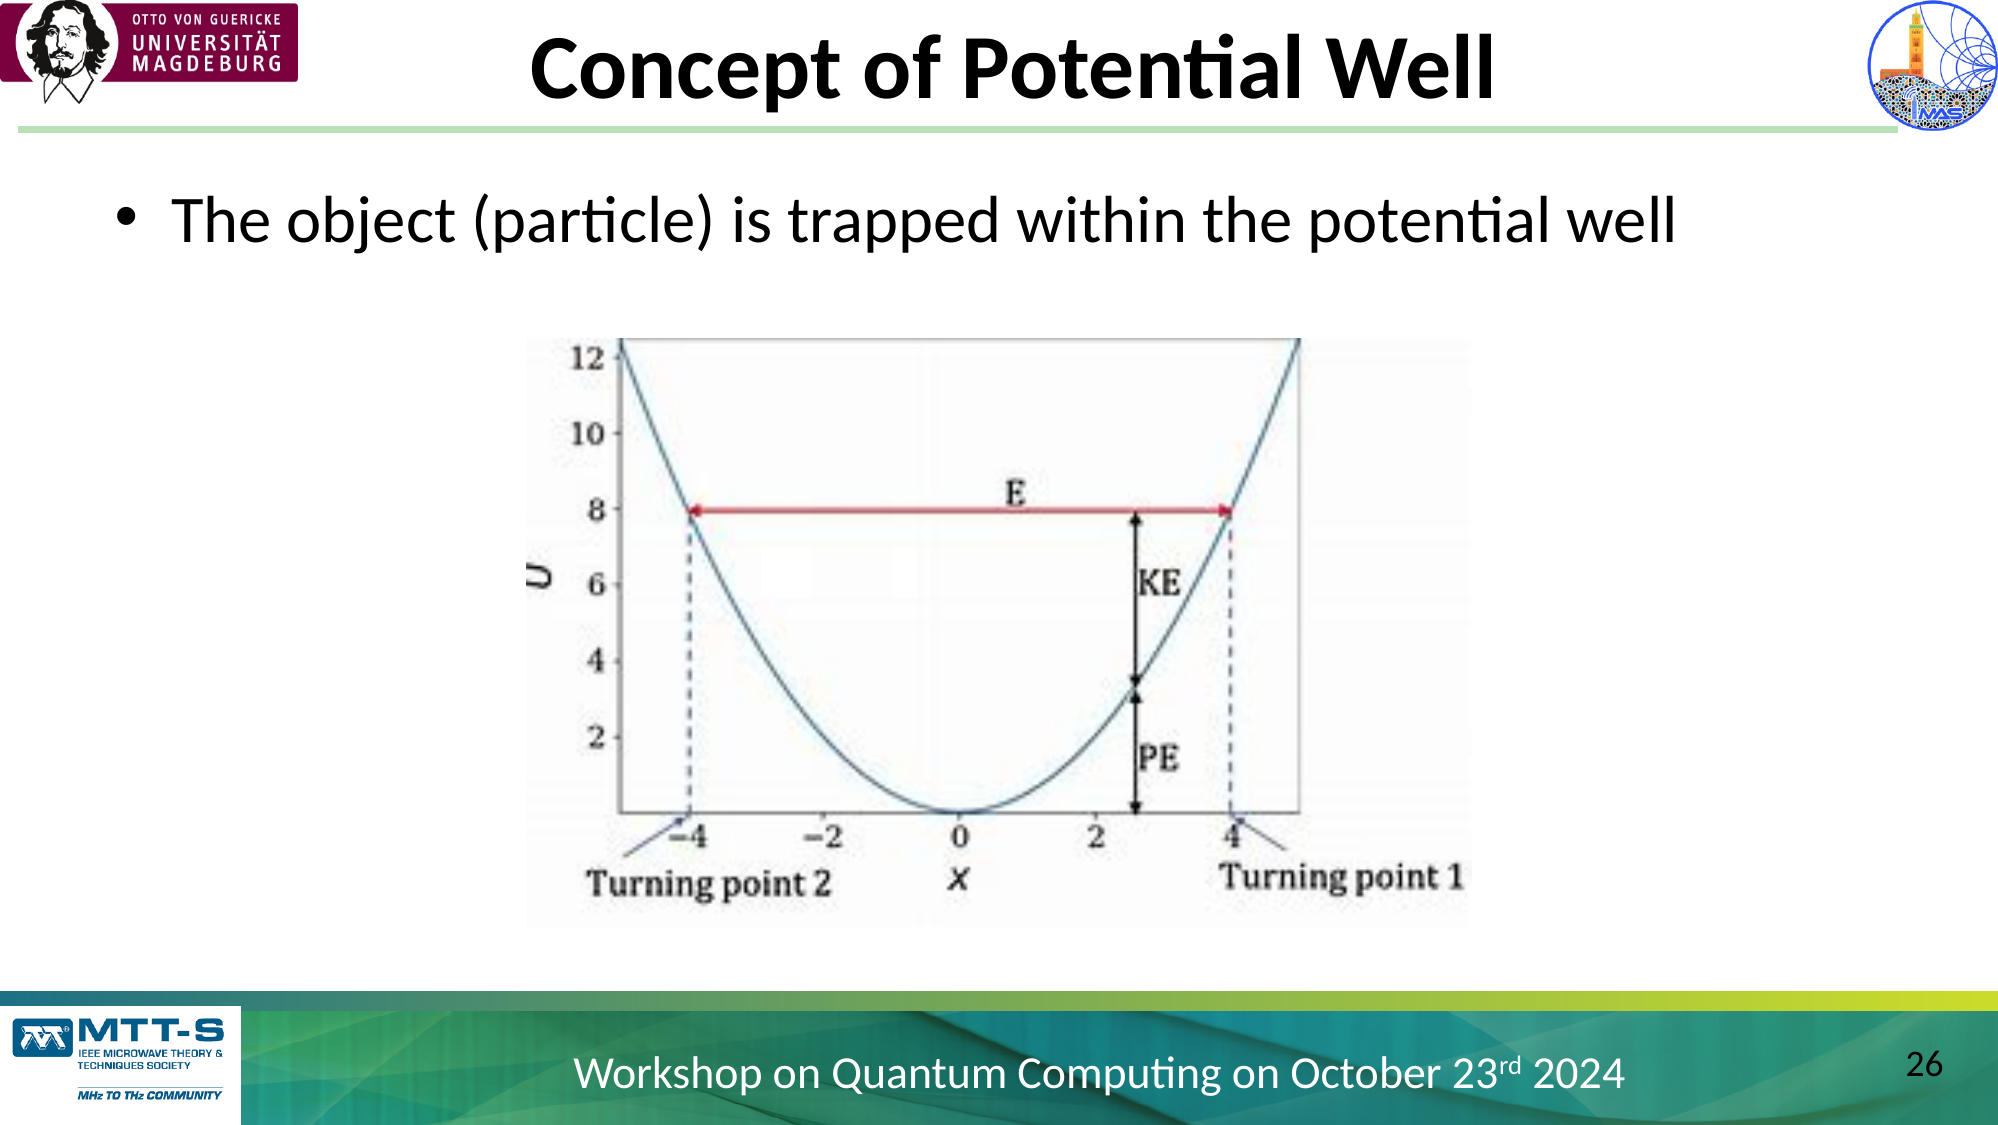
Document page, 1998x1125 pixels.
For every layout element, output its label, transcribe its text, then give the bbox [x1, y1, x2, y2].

title Concept of Potential Well [217, 0, 1811, 140]
picture [526, 337, 1472, 927]
list The object (particle) is trapped within the potential well [99, 168, 1898, 982]
picture [0, 991, 1998, 1125]
picture [1867, 0, 1998, 131]
picture [0, 0, 217, 104]
